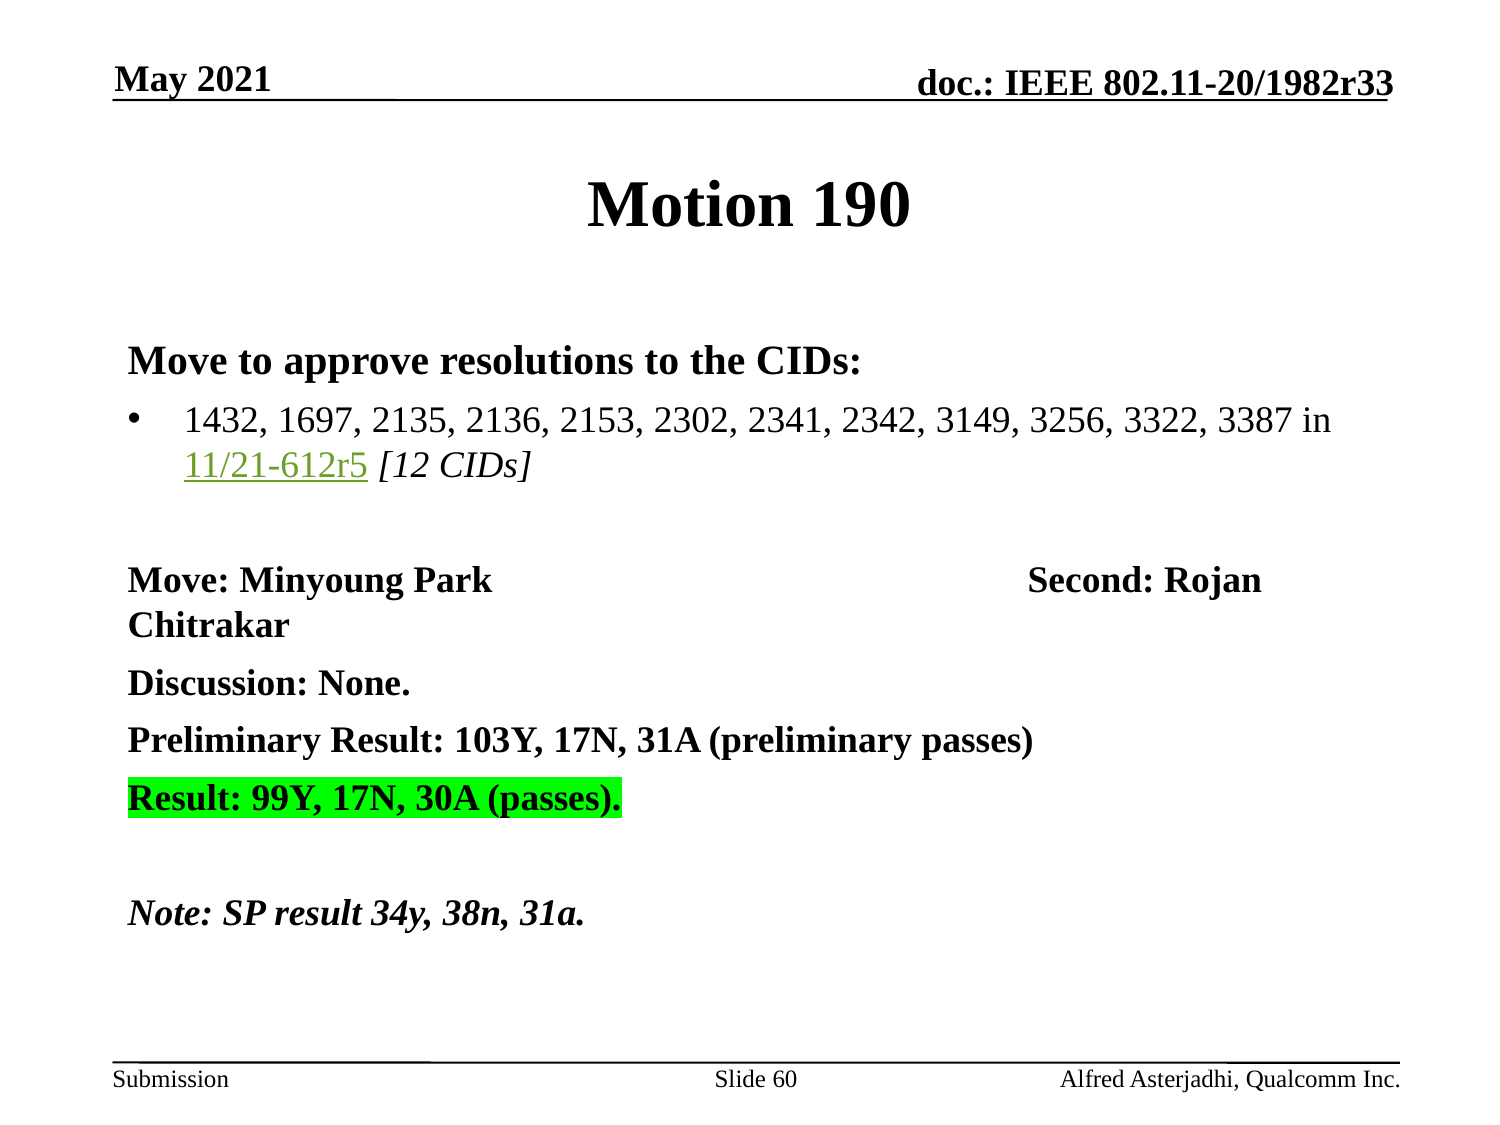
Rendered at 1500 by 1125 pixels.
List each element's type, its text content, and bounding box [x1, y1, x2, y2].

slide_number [114, 54, 423, 100]
footer Alfred Asterjadhi, Qualcomm Inc. [878, 1061, 1402, 1093]
list Move to approve resolutions to the CIDs: 1432, 1697, 2135, 2136, 2153, 2302, 2341, 2342, 3149, 3256, 3322, 3387 in 11/21-612r5 [12 CIDs] Move: Minyoung Park Second: Rojan Chitrakar Discussion: None. Preliminary Result: 103Y, 17N, 31A (preliminary passes) Result: 99Y, 17N, 30A (passes). Note: SP result 34y, 38n, 31a. [112, 324, 1388, 1000]
slide_number Slide 60 [712, 1061, 800, 1123]
title Motion 190 [112, 112, 1388, 288]
